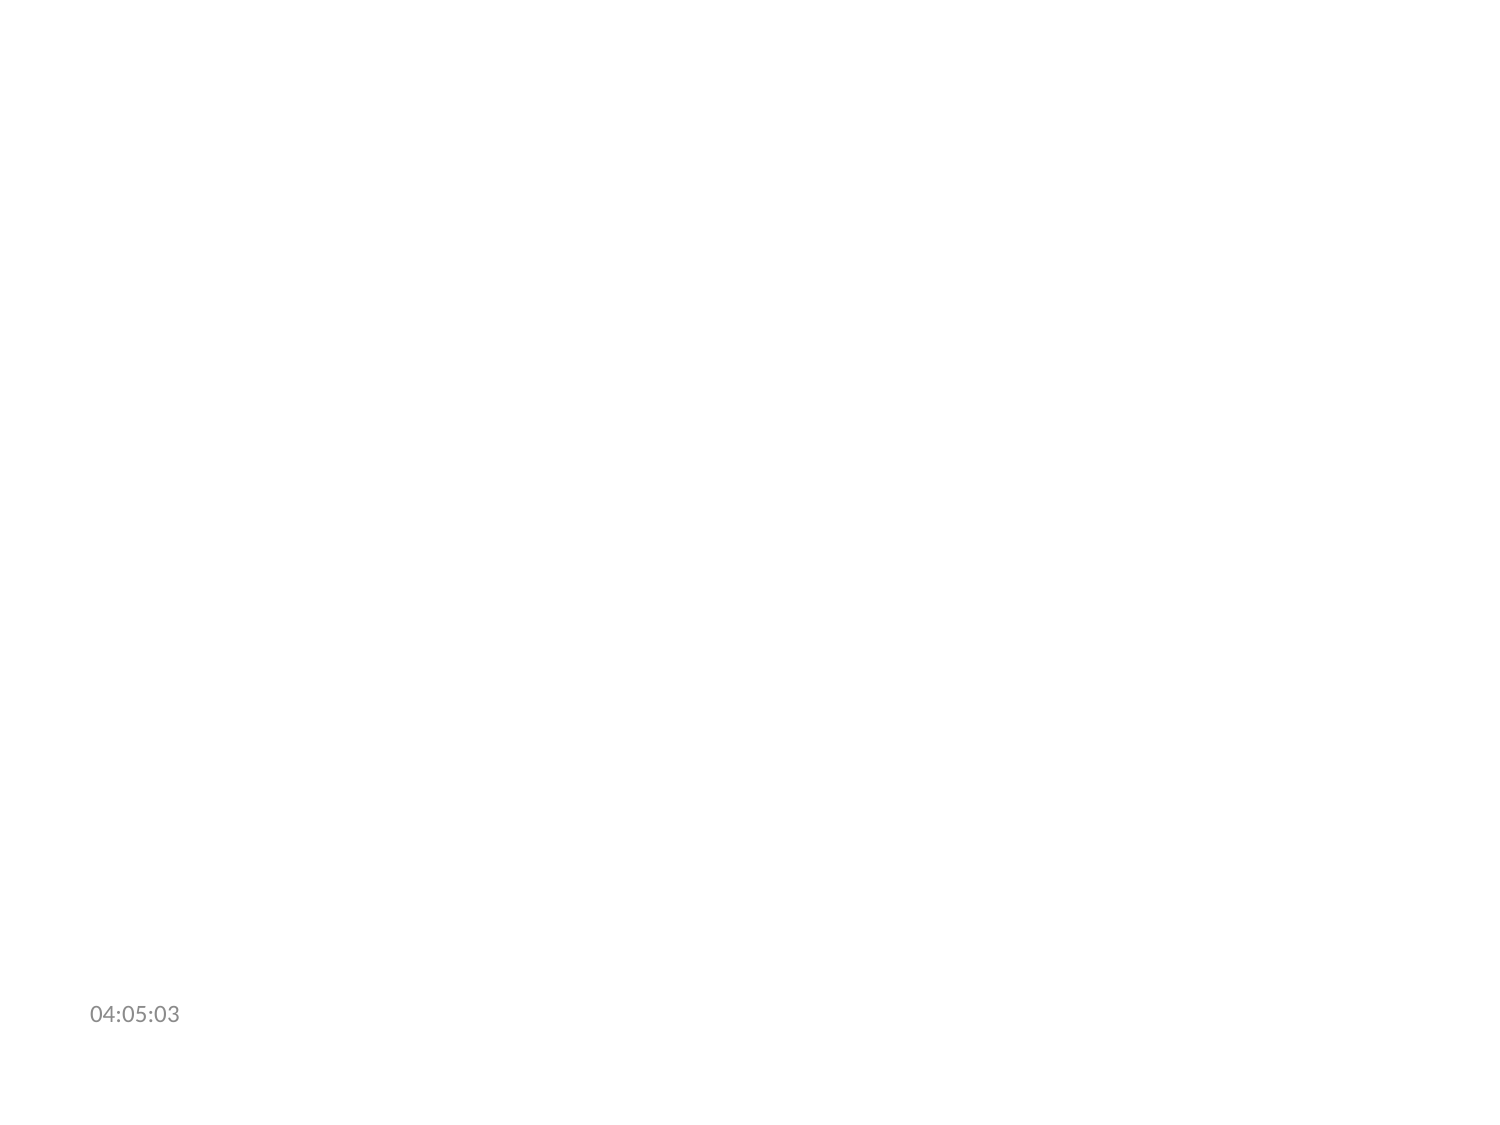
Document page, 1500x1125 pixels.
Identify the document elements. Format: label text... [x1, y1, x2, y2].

text_box 15:35:09 [75, 982, 425, 1043]
